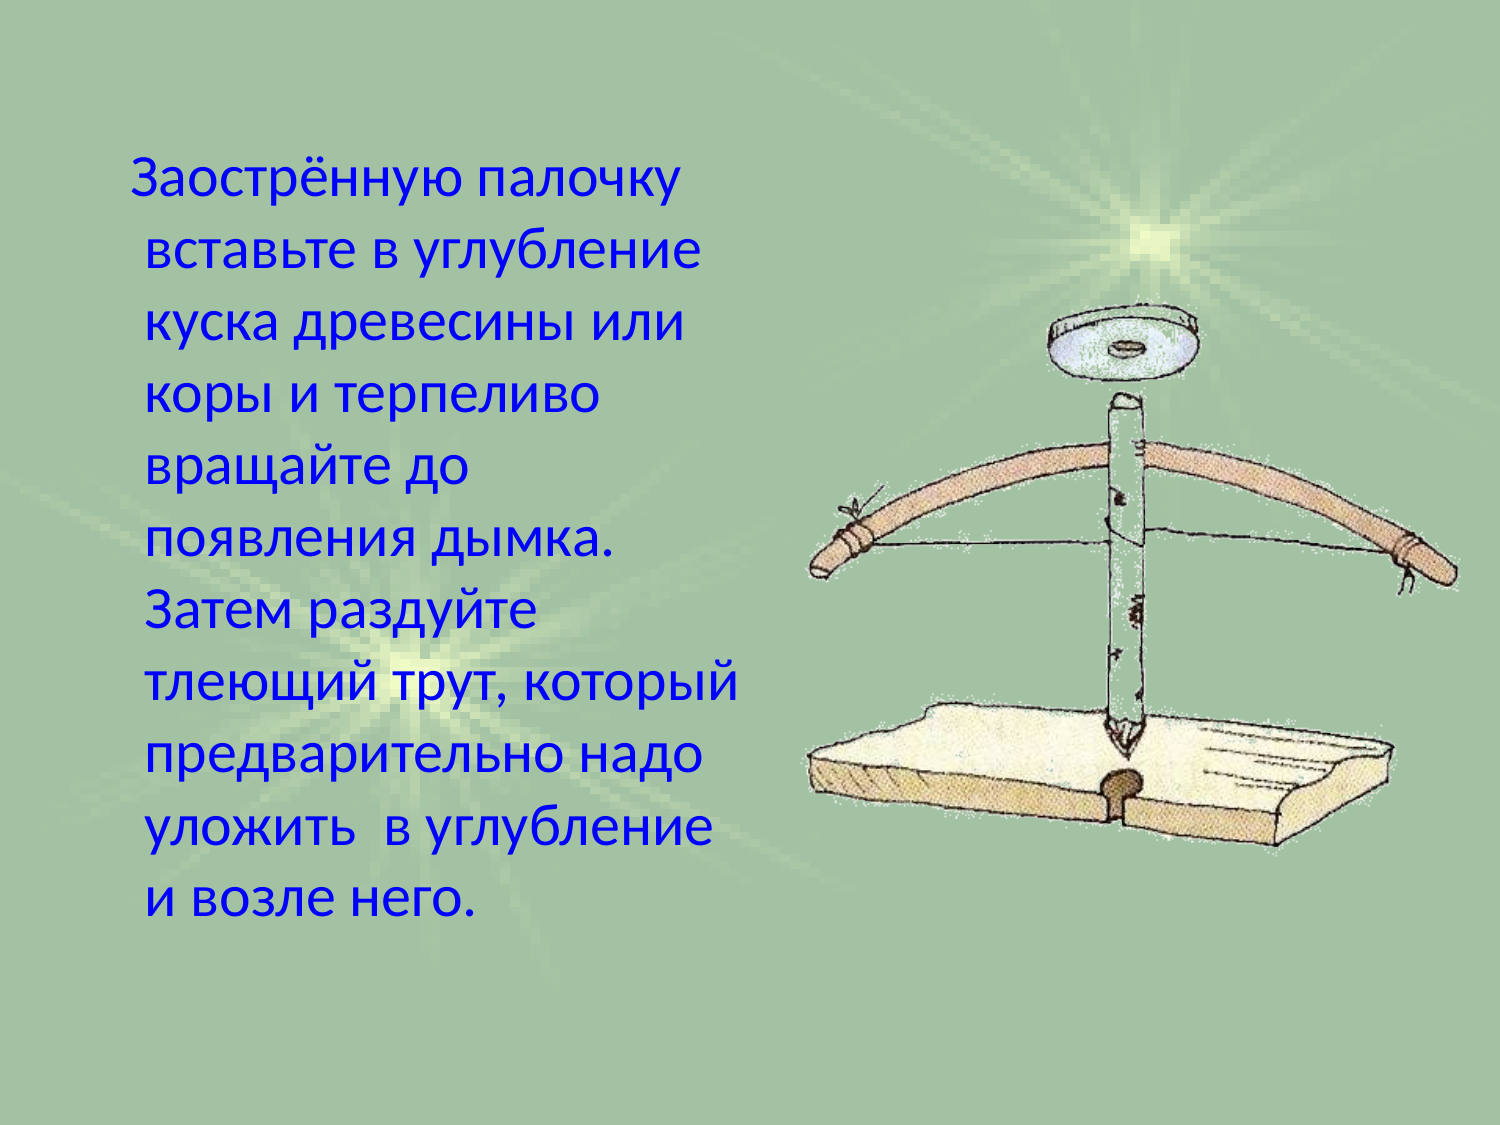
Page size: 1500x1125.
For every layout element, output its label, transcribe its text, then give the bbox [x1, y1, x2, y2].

picture [0, 0, 1500, 1125]
list Заострённую палочку вставьте в углубление куска древесины или коры и терпеливо вращайте до появления дымка. Затем раздуйте тлеющий трут, который предварительно надо уложить в углубление и возле него. [75, 128, 762, 1005]
